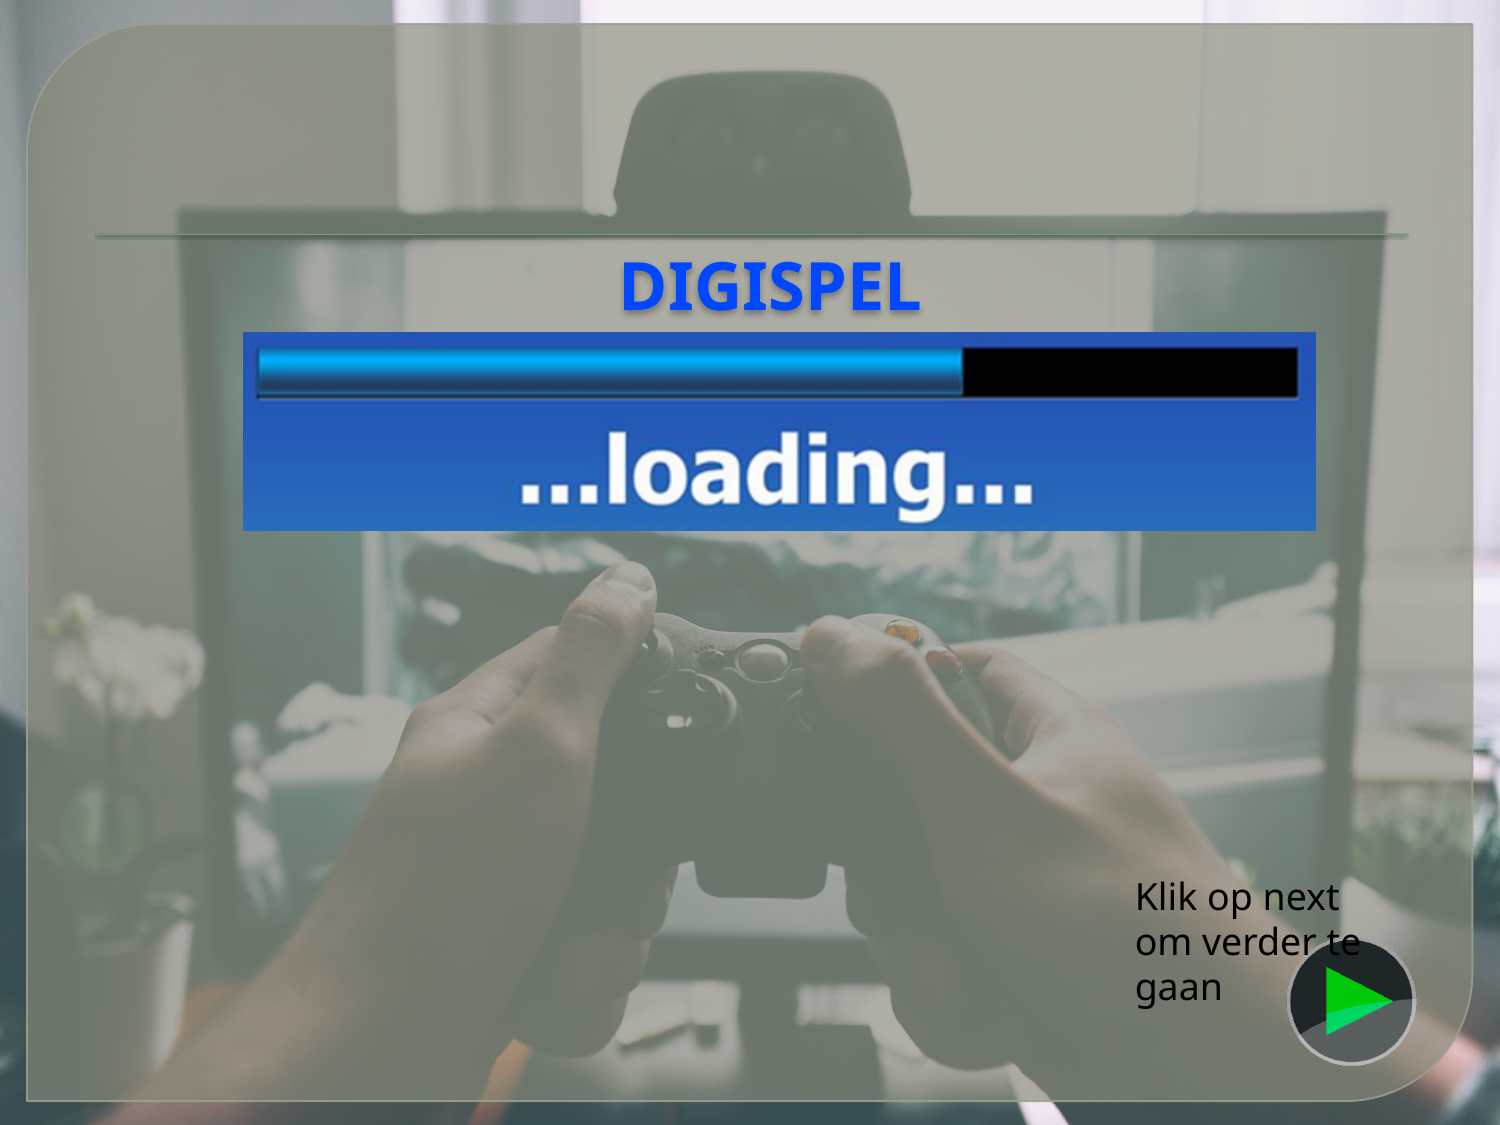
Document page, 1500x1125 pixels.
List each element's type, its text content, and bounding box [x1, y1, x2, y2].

picture [1269, 917, 1434, 1083]
text_box Klik op next om verder te gaan [1120, 865, 1420, 1015]
text_box De community levert je zowel virtueel als in het echte leven veel op: je zult gelukkiger worden naarmate je elkaar vaker ontmoet op deze plek. Waardoor dat komt? Omdat je elkaar erkenning kunt geven voor sterke punten, bijv. +1 Inspiratie, +1 Creatief, +1 Fijn dat je er bent, etc. Positieve feedback helpt mensen zich goed te voelen en het beste uit zich naar boven te halen. [0, 0, 1500, 1125]
text_box Digispel [348, 101, 1211, 331]
picture [242, 332, 1317, 532]
